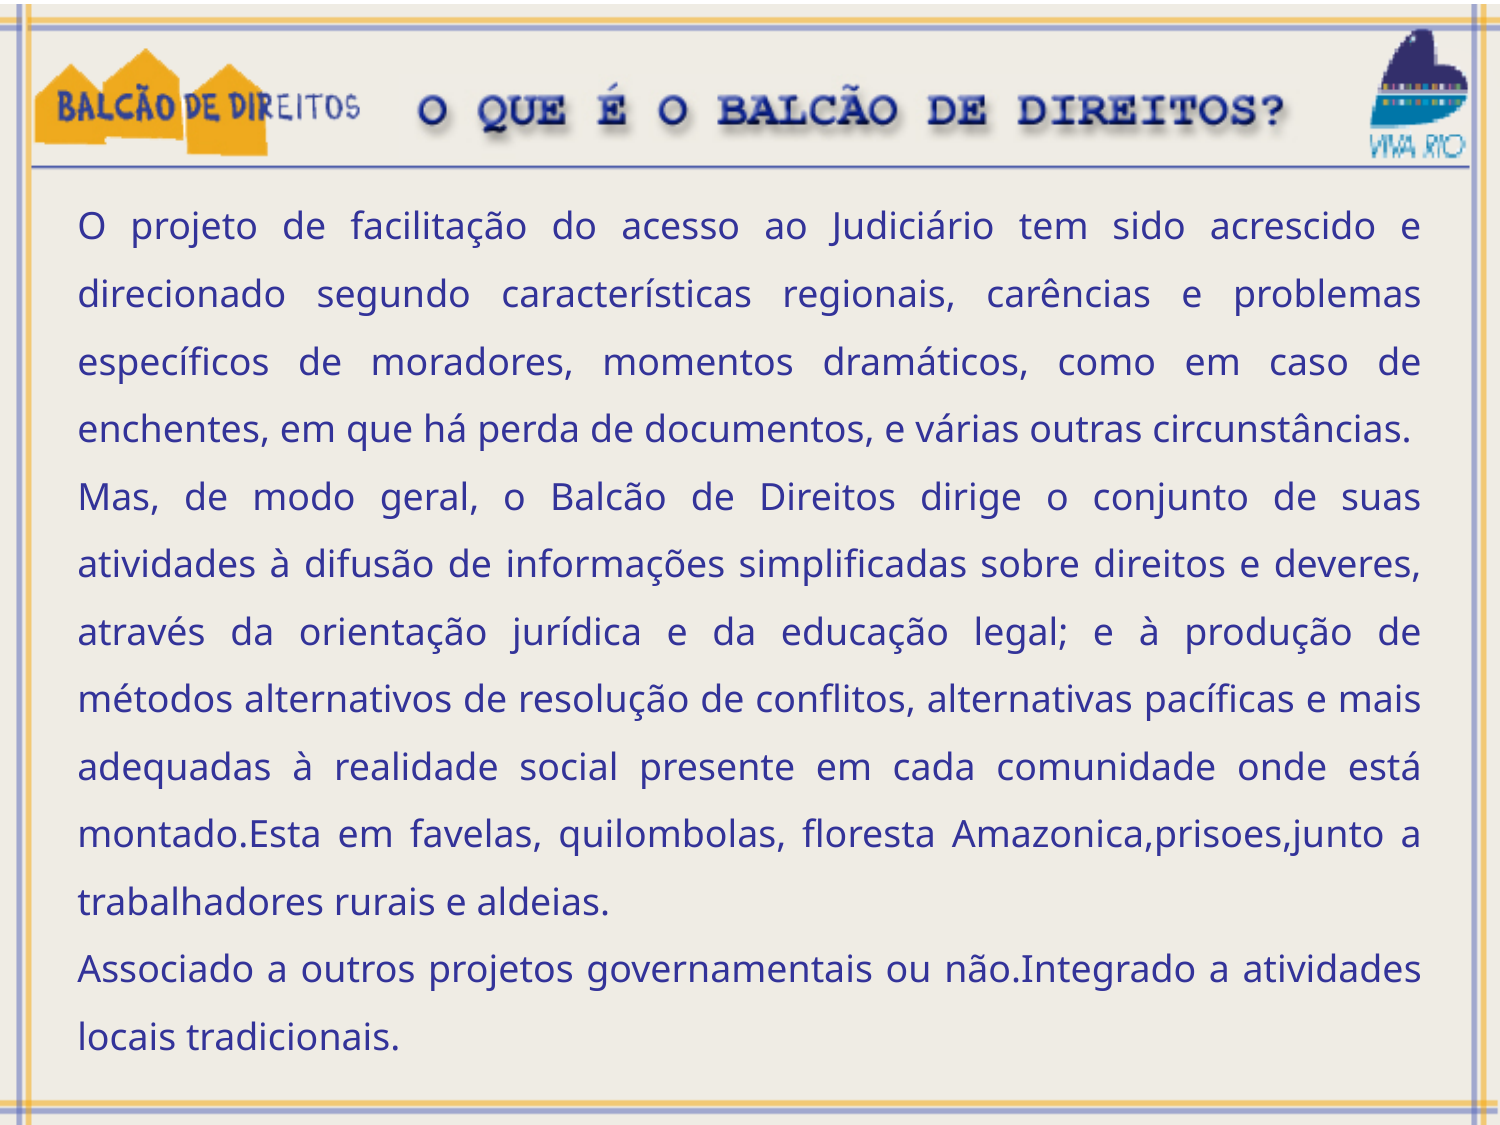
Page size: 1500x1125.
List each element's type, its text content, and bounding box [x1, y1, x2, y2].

picture [0, 4, 1500, 1125]
text_box O projeto de facilitação do acesso ao Judiciário tem sido acrescido e direcionado segundo características regionais, carências e problemas específicos de moradores, momentos dramáticos, como em caso de enchentes, em que há perda de documentos, e várias outras circunstâncias. Mas, de modo geral, o Balcão de Direitos dirige o conjunto de suas atividades à difusão de informações simplificadas sobre direitos e deveres, através da orientação jurídica e da educação legal; e à produção de métodos alternativos de resolução de conflitos, alternativas pacíficas e mais adequadas à realidade social presente em cada comunidade onde está montado.Esta em favelas, quilombolas, floresta Amazonica,prisoes,junto a trabalhadores rurais e aldeias. Associado a outros projetos governamentais ou não.Integrado a atividades locais tradicionais. [62, 172, 1438, 1108]
